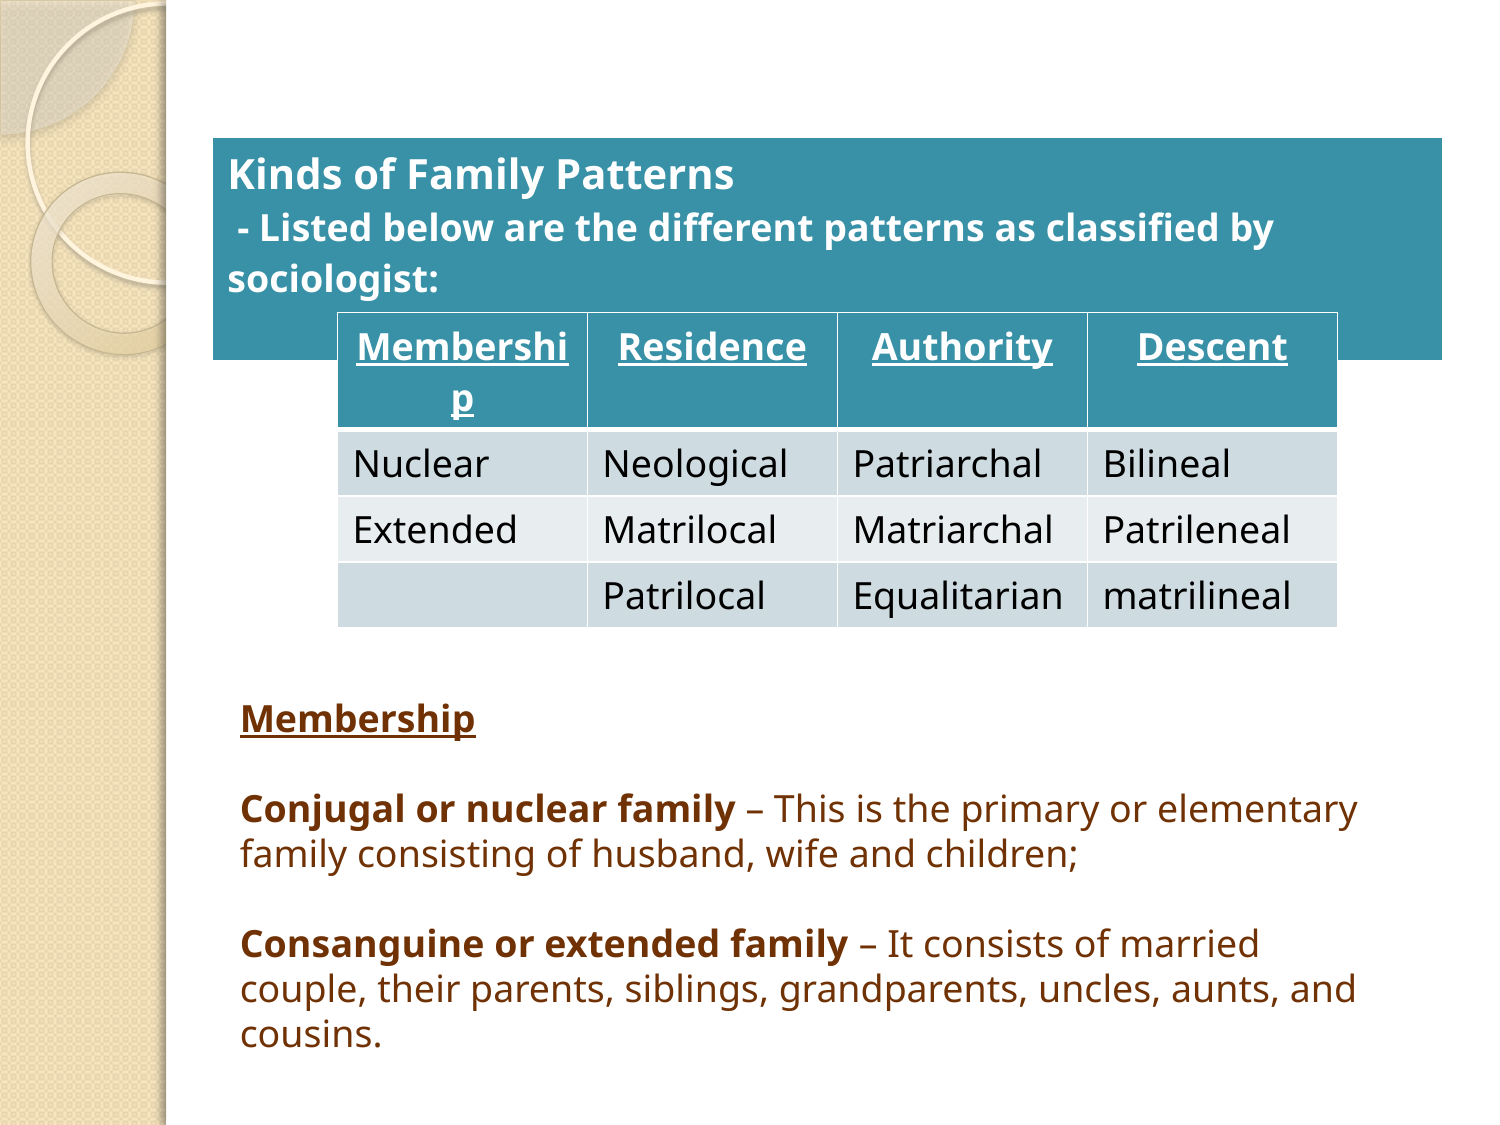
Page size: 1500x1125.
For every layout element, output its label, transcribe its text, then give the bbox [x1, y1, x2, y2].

table_cell Bilineal [1088, 432, 1337, 495]
table_cell Patrileneal [1088, 497, 1337, 561]
table_cell [338, 563, 587, 627]
table_cell Neological [588, 432, 837, 495]
table_cell Nuclear [338, 432, 587, 495]
table_cell Equalitarian [838, 563, 1087, 627]
table_header Kinds of Family Patterns - Listed below are the different patterns as classified by sociologist: [213, 138, 1442, 360]
table_header Residence [588, 313, 837, 427]
table_cell Extended [338, 497, 587, 561]
table_header Descent [1088, 313, 1337, 427]
table_cell Patrilocal [588, 563, 837, 627]
table_cell Matriarchal [838, 497, 1087, 561]
text_box Membership Conjugal or nuclear family – This is the primary or elementary family consisting of husband, wife and children; Consanguine or extended family – It consists of married couple, their parents, siblings, grandparents, uncles, aunts, and cousins. [224, 687, 1413, 1063]
table_header Membership [338, 313, 587, 427]
table_cell matrilineal [1088, 563, 1337, 627]
table_header Authority [838, 313, 1087, 427]
table_cell Patriarchal [838, 432, 1087, 495]
table_cell Matrilocal [588, 497, 837, 561]
